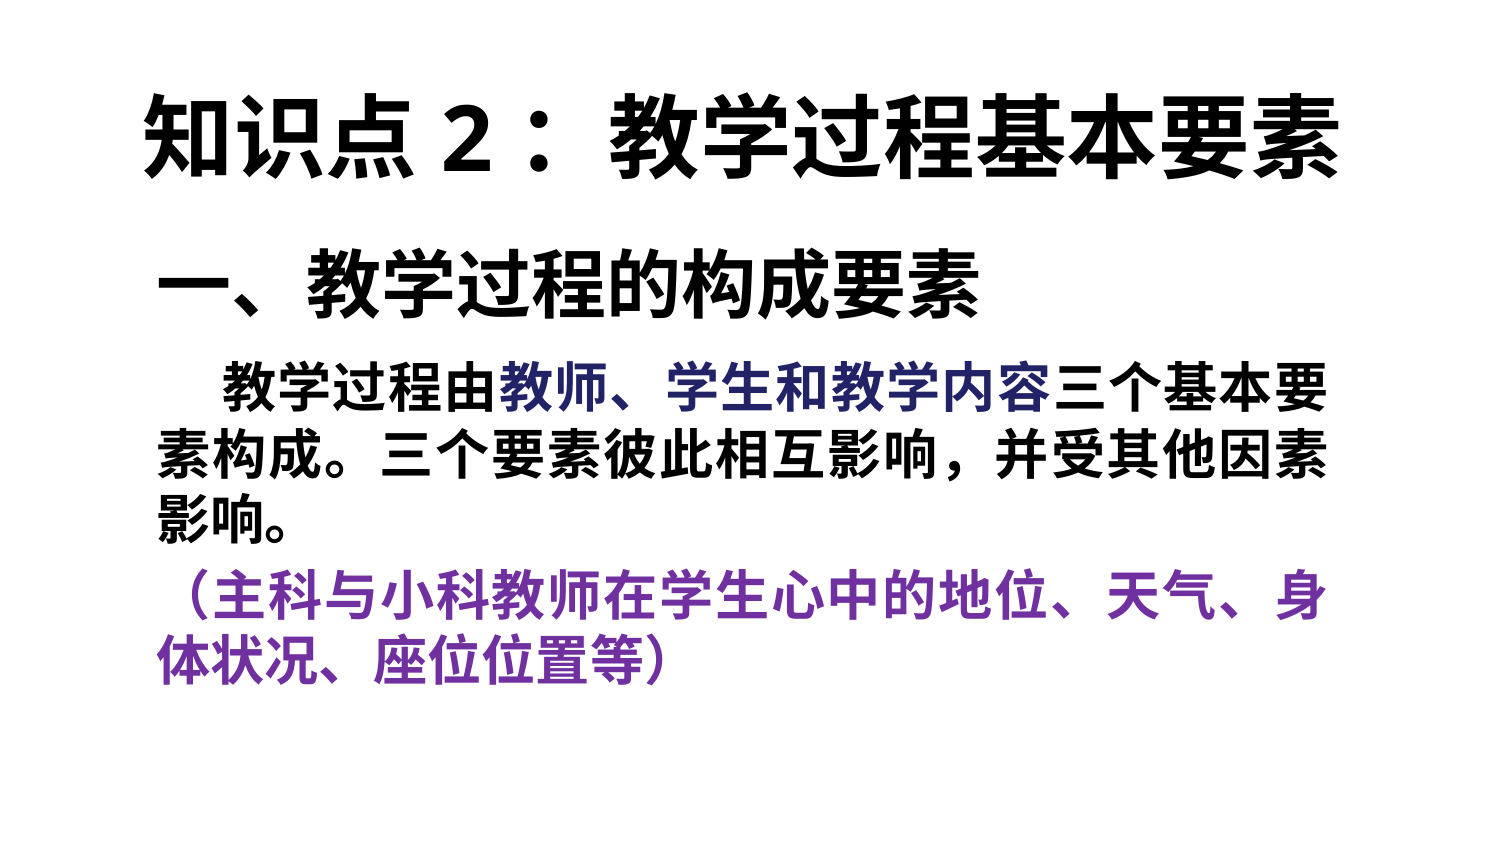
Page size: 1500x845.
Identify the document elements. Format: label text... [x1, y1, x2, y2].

title 知识点2：教学过程基本要素 [67, 64, 1418, 206]
list 一、教学过程的构成要素 教学过程由教师、学生和教学内容三个基本要素构成。三个要素彼此相互影响，并受其他因素影响。 （主科与小科教师在学生心中的地位、天气、身体状况、座位位置等） [140, 229, 1345, 723]
